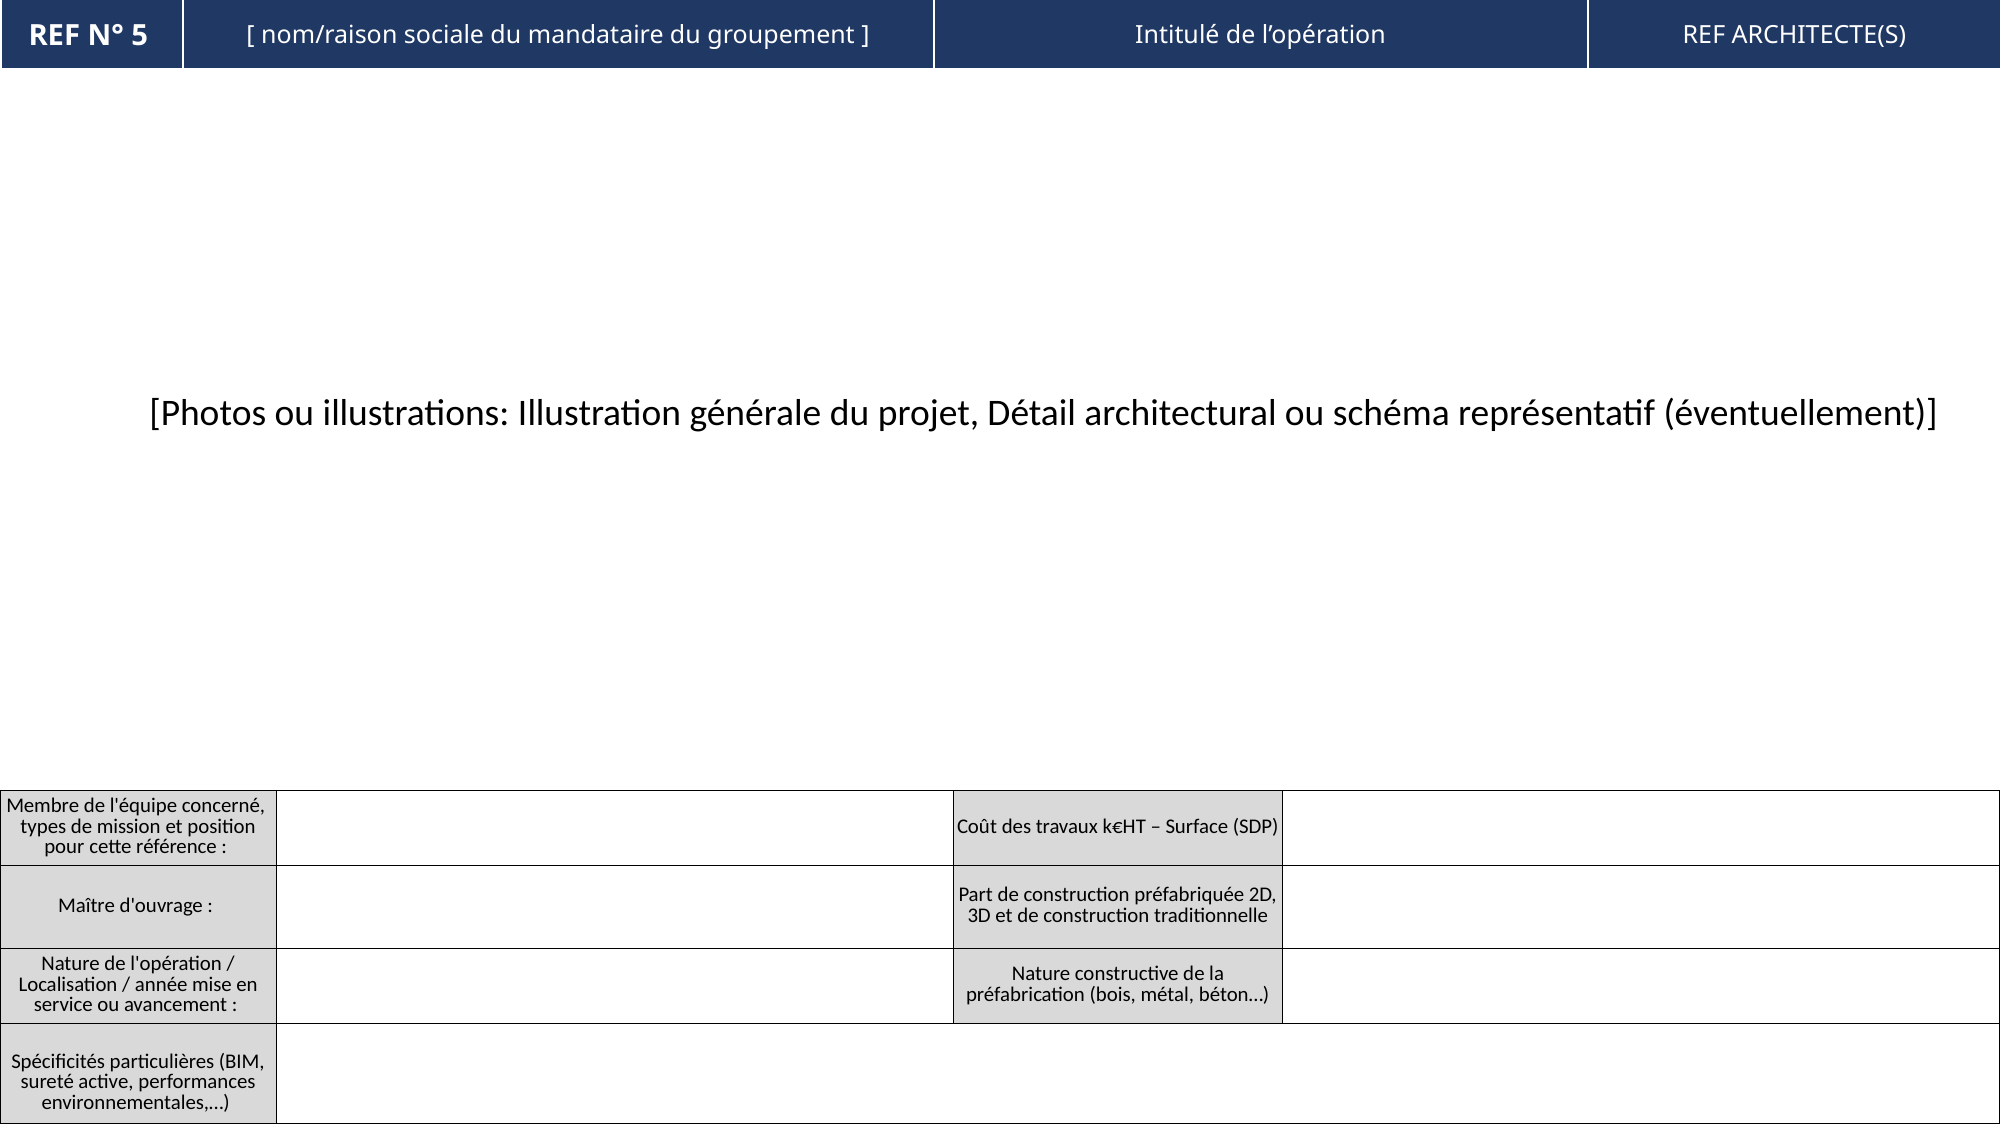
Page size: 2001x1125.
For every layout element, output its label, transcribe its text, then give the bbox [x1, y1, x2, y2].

table_cell Maître d'ouvrage : [1, 866, 276, 948]
table_cell Part de construction préfabriquée 2D, 3D et de construction traditionnelle [954, 866, 1282, 948]
table_header REF N° 5 [2, 0, 182, 68]
table_header [ nom/raison sociale du mandataire du groupement ] [184, 0, 933, 68]
table_cell [1283, 949, 1999, 1023]
text_box [Photos ou illustrations: Illustration générale du projet, Détail architectural ou schéma représentatif (éventuellement)] [113, 380, 1976, 440]
table_cell Nature de l'opération / Localisation / année mise en service ou avancement : [1, 949, 276, 1023]
table_cell Nature constructive de la préfabrication (bois, métal, béton…) [954, 949, 1282, 1023]
table_cell Spécificités particulières (BIM, sureté active, performances environnementales,…) [1, 1024, 276, 1123]
table_cell [277, 1024, 1999, 1123]
table_header [1283, 791, 1999, 865]
table_header Coût des travaux k€HT – Surface (SDP) [954, 791, 1282, 865]
table_cell [277, 866, 953, 948]
table_header Intitulé de l’opération [935, 0, 1587, 68]
table_header REF ARCHITECTE(S) [1589, 0, 2000, 68]
table_cell [1283, 866, 1999, 948]
table_cell [277, 949, 953, 1023]
table_header Membre de l'équipe concerné, types de mission et position pour cette référence : [1, 791, 276, 865]
table_header [277, 791, 953, 865]
